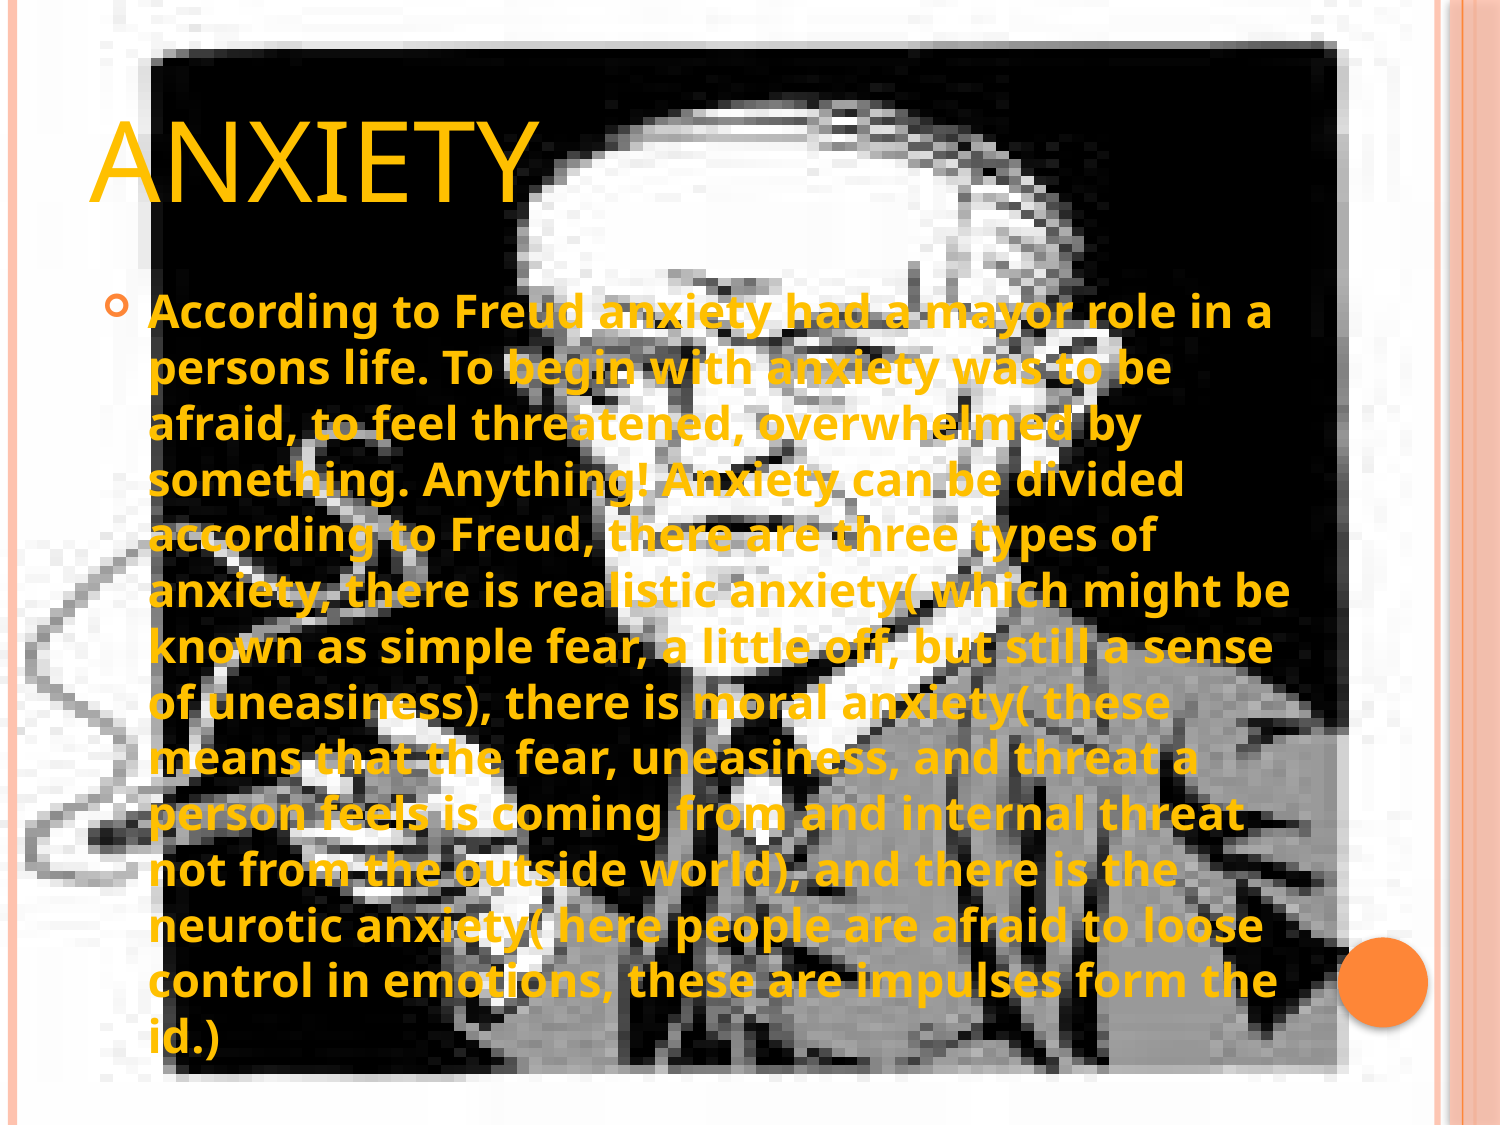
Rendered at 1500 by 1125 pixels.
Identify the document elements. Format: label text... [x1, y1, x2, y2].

picture [0, 0, 7, 1125]
picture [18, 0, 1434, 1125]
title ANXIETY [75, 45, 1300, 233]
list According to Freud anxiety had a mayor role in a persons life. To begin with anxiety was to be afraid, to feel threatened, overwhelmed by something. Anything! Anxiety can be divided according to Freud, there are three types of anxiety, there is realistic anxiety( which might be known as simple fear, a little off, but still a sense of uneasiness), there is moral anxiety( these means that the fear, uneasiness, and threat a person feels is coming from and internal threat not from the outside world), and there is the neurotic anxiety( here people are afraid to loose control in emotions, these are impulses form the id.) [87, 275, 1313, 1075]
picture [1441, 0, 1449, 1125]
